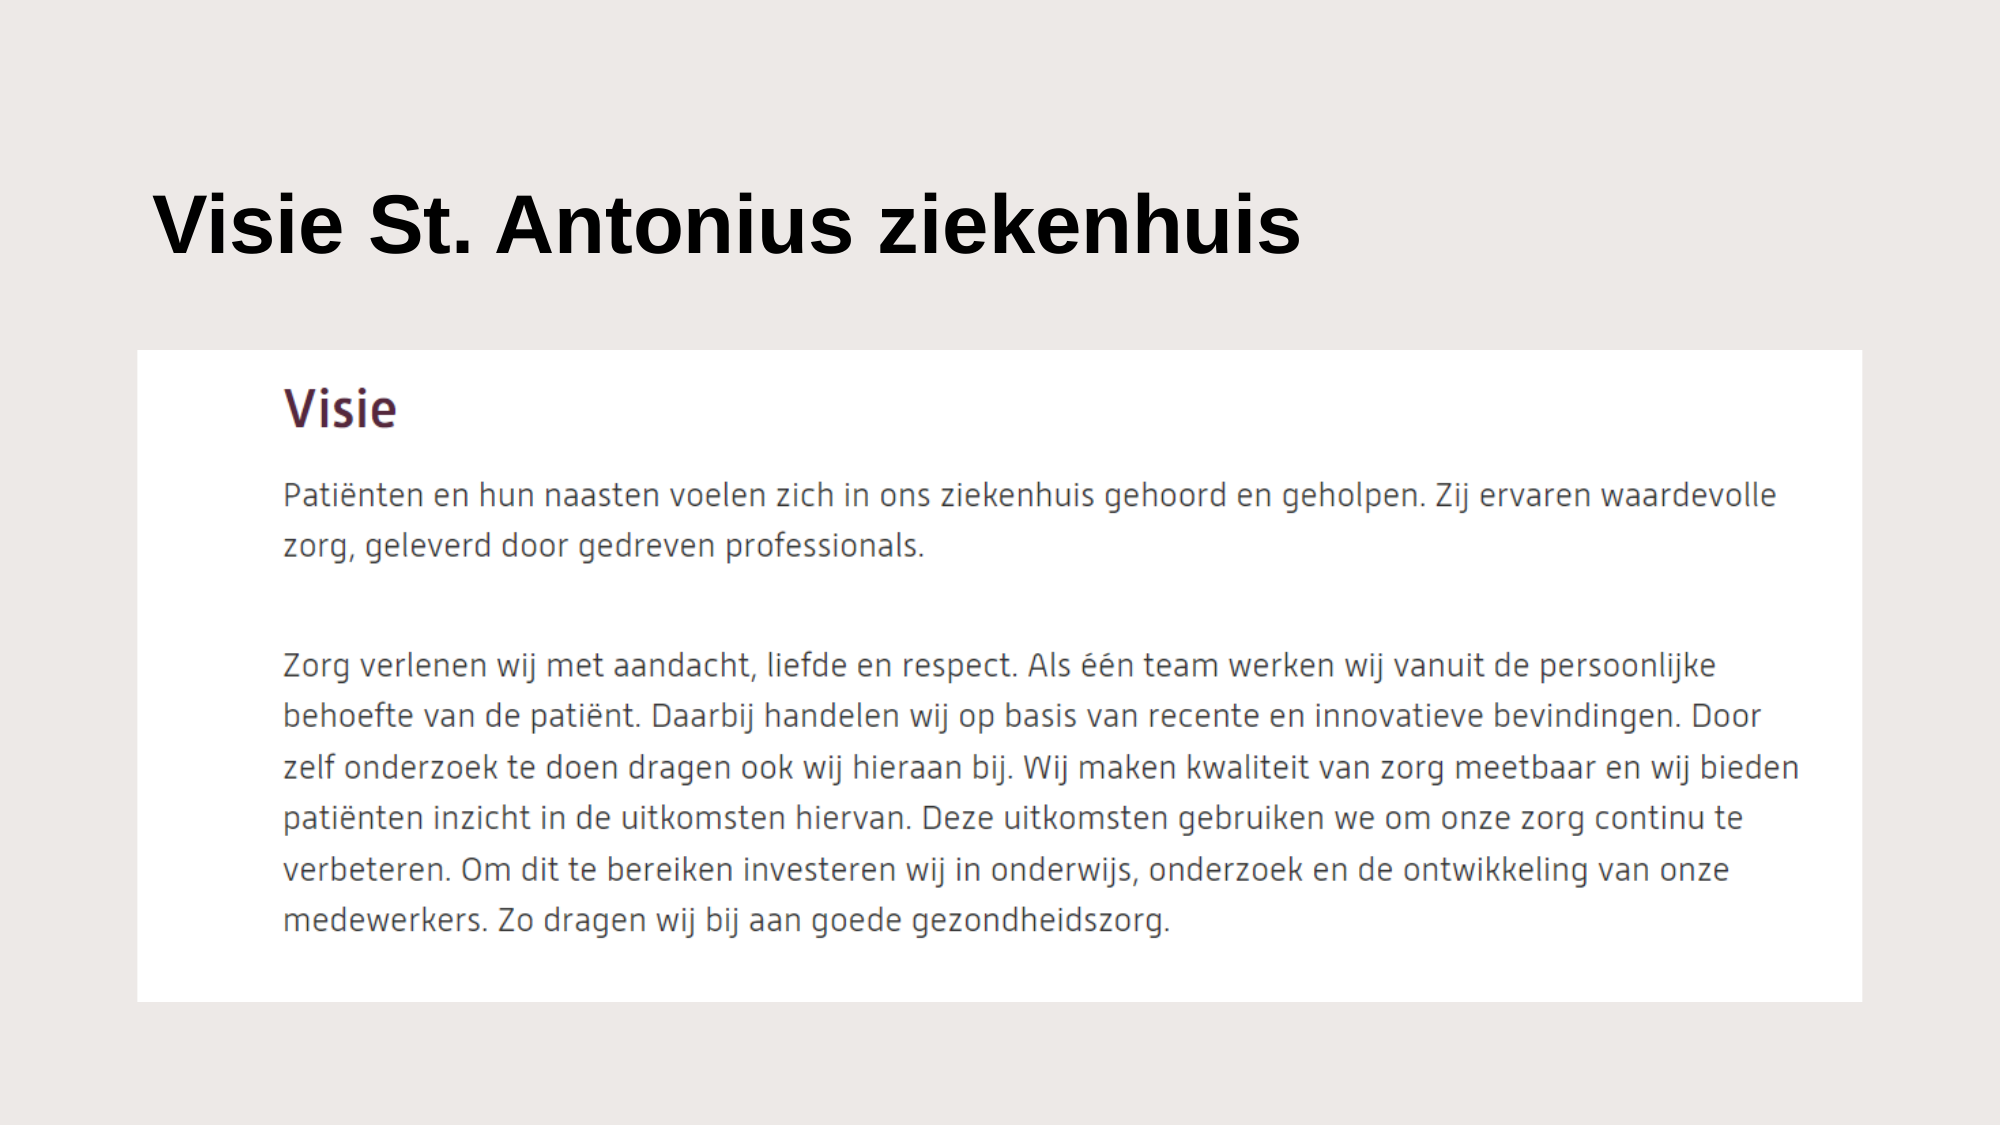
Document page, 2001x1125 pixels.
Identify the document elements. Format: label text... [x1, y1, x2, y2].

title Visie St. Antonius ziekenhuis [137, 95, 1863, 280]
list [137, 350, 1863, 1002]
